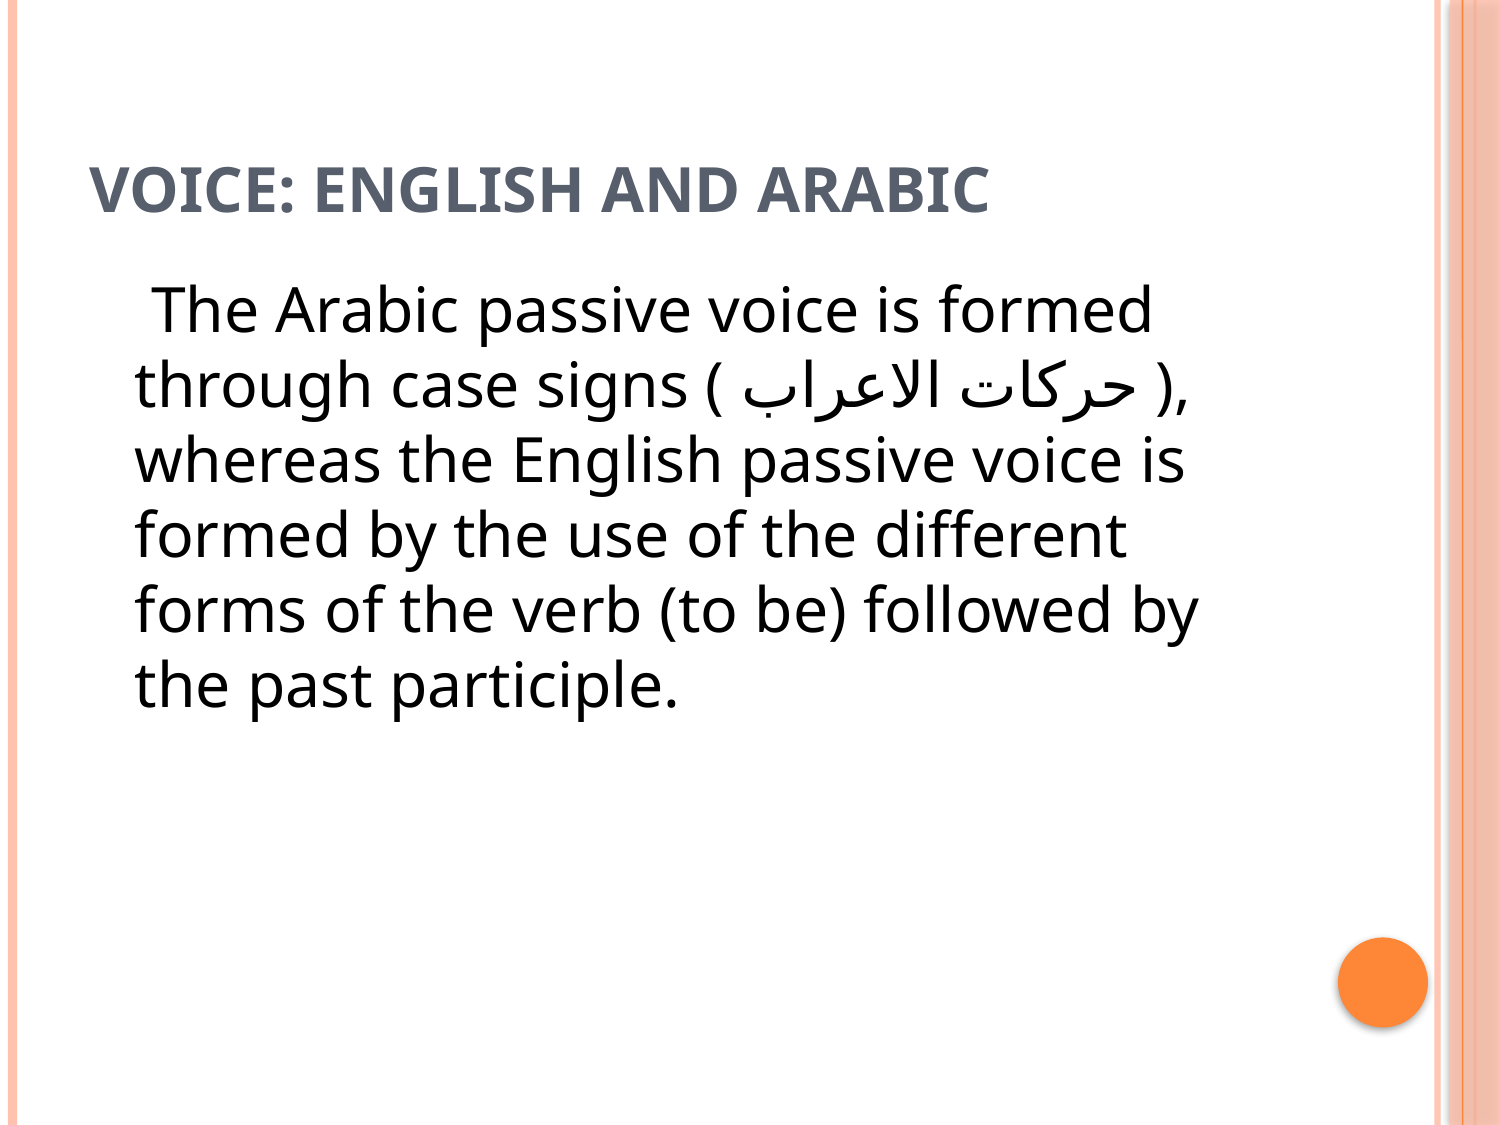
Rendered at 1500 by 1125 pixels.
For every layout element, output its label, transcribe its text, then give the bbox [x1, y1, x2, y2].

title Voice: English and Arabic [75, 45, 1300, 233]
list The Arabic passive voice is formed through case signs ( حركات الاعراب ), whereas the English passive voice is formed by the use of the different forms of the verb (to be) followed by the past participle. [75, 262, 1300, 1062]
